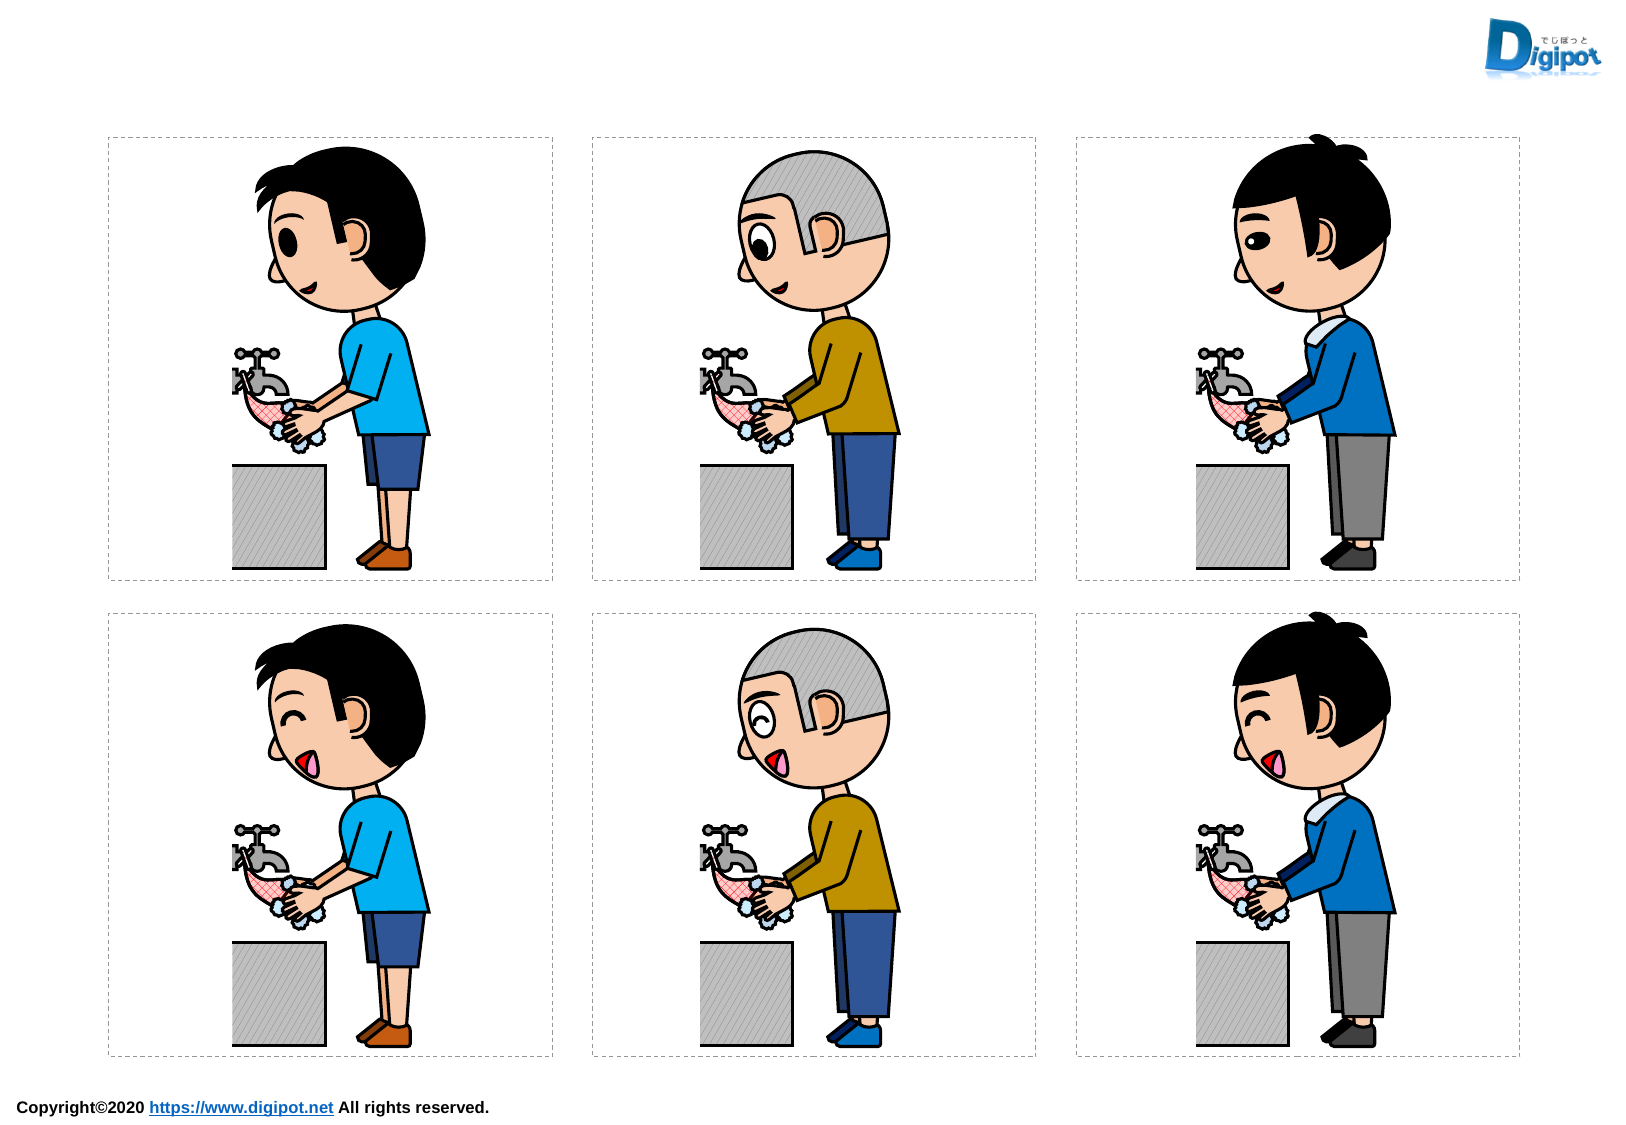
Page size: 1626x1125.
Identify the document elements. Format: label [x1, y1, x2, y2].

picture [1485, 18, 1602, 82]
text_box [232, 625, 426, 1047]
text_box [1195, 610, 1390, 1047]
text_box [1195, 132, 1390, 569]
text_box [232, 147, 426, 569]
text_box [700, 629, 896, 1047]
text_box [700, 151, 896, 569]
